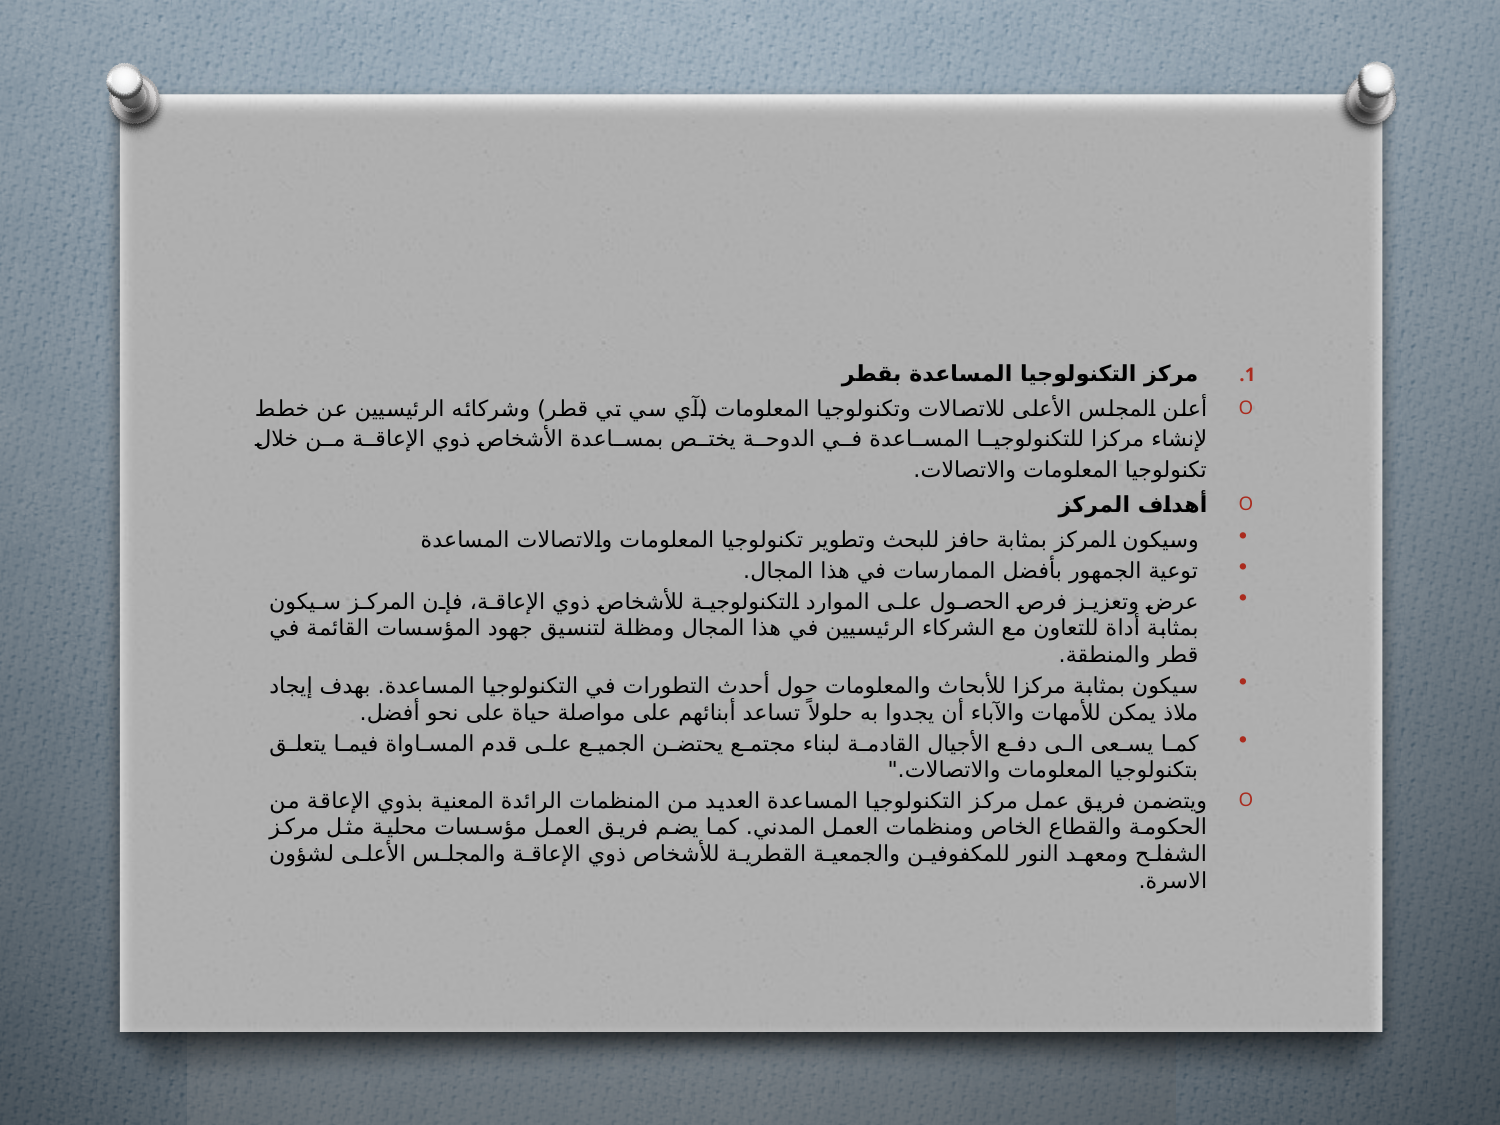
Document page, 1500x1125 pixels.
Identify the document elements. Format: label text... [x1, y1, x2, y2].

picture [75, 29, 198, 153]
picture [1317, 35, 1439, 156]
list مركز التكنولوجيا المساعدة بقطر أعلن المجلس الأعلى للاتصالات وتكنولوجيا المعلومات (آي سي تي قطر) وشركائه الرئيسيين عن خطط لإنشاء مركزا للتكنولوجيا المساعدة في الدوحة يختص بمساعدة الأشخاص ذوي الإعاقة من خلال تكنولوجيا المعلومات والاتصالات. أهداف المركز وسيكون المركز بمثابة حافز للبحث وتطوير تكنولوجيا المعلومات والاتصالات المساعدة توعية الجمهور بأفضل الممارسات في هذا المجال. عرض وتعزيز فرص الحصول على الموارد التكنولوجية للأشخاص ذوي الإعاقة، فإن المركز سيكون بمثابة أداة للتعاون مع الشركاء الرئيسيين في هذا المجال ومظلة لتنسيق جهود المؤسسات القائمة في قطر والمنطقة. سيكون بمثابة مركزا للأبحاث والمعلومات حول أحدث التطورات في التكنولوجيا المساعدة. بهدف إيجاد ملاذ يمكن للأمهات والآباء أن يجدوا به حلولاً تساعد أبنائهم على مواصلة حياة على نحو أفضل. كما يسعى الى دفع الأجيال القادمة لبناء مجتمع يحتضن الجميع على قدم المساواة فيما يتعلق بتكنولوجيا المعلومات والاتصالات." ويتضمن فريق عمل مركز التكنولوجيا المساعدة العديد من المنظمات الرائدة المعنية بذوي الإعاقة من الحكومة والقطاع الخاص ومنظمات العمل المدني. كما يضم فريق العمل مؤسسات محلية مثل مركز الشفلح ومعهد النور للمكفوفين والجمعية القطرية للأشخاص ذوي الإعاقة والمجلس الأعلى لشؤون الاسرة. [240, 347, 1257, 939]
